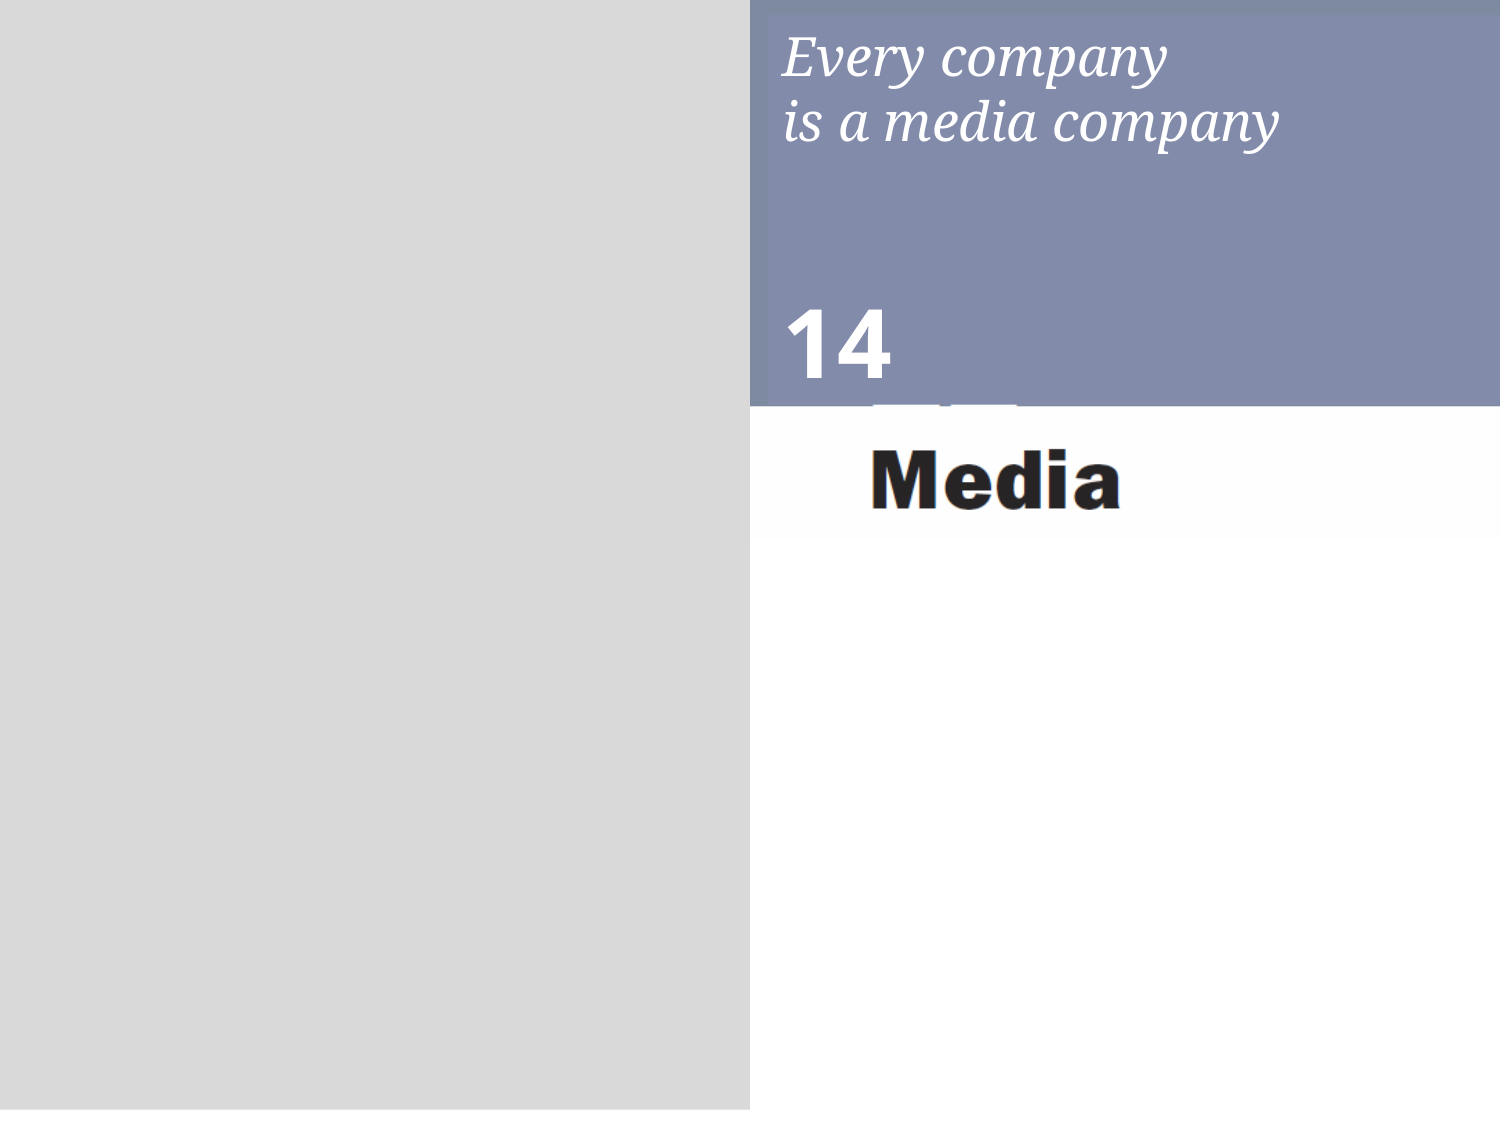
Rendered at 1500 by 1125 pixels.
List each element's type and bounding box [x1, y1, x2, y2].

picture [745, 0, 1500, 540]
text_box [0, 0, 750, 1110]
